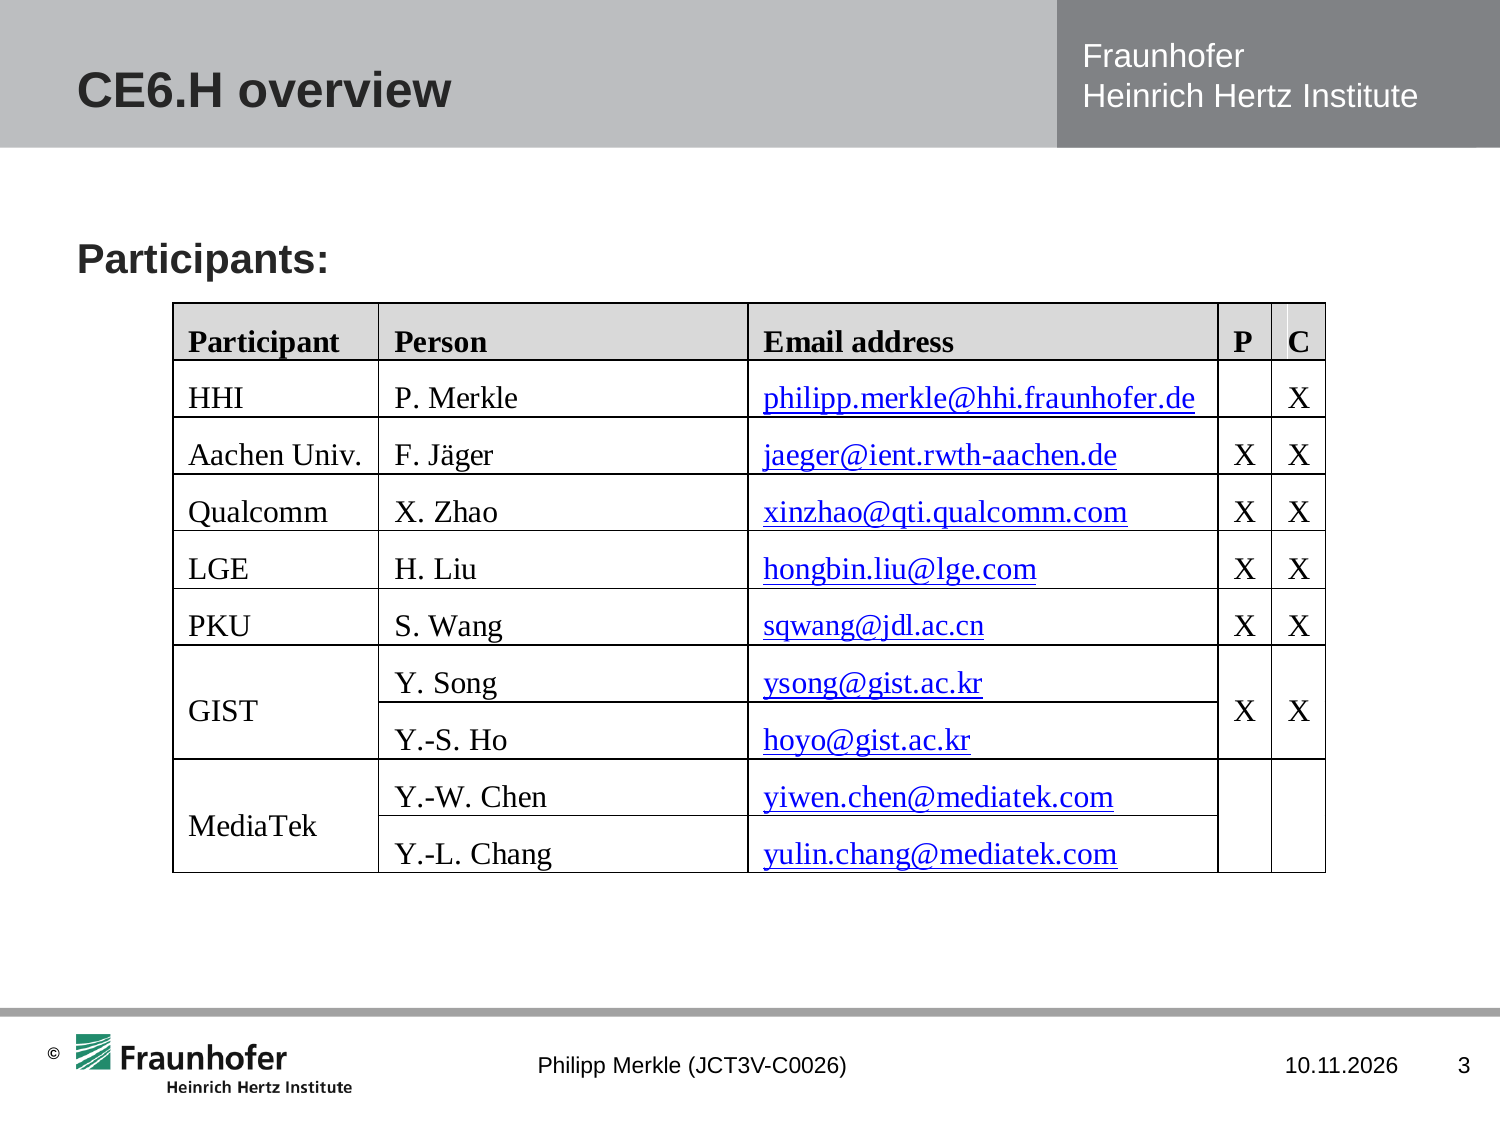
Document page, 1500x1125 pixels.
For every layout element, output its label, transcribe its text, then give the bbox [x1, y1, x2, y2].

picture [76, 1034, 352, 1093]
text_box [88, 302, 1408, 929]
footer Philipp Merkle (JCT3V-C0026) [442, 1034, 1008, 1094]
title CE6.H overview [76, 58, 1022, 118]
list Participants: [76, 231, 1424, 973]
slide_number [1019, 1034, 1394, 1094]
slide_number 3 [1394, 1034, 1471, 1094]
